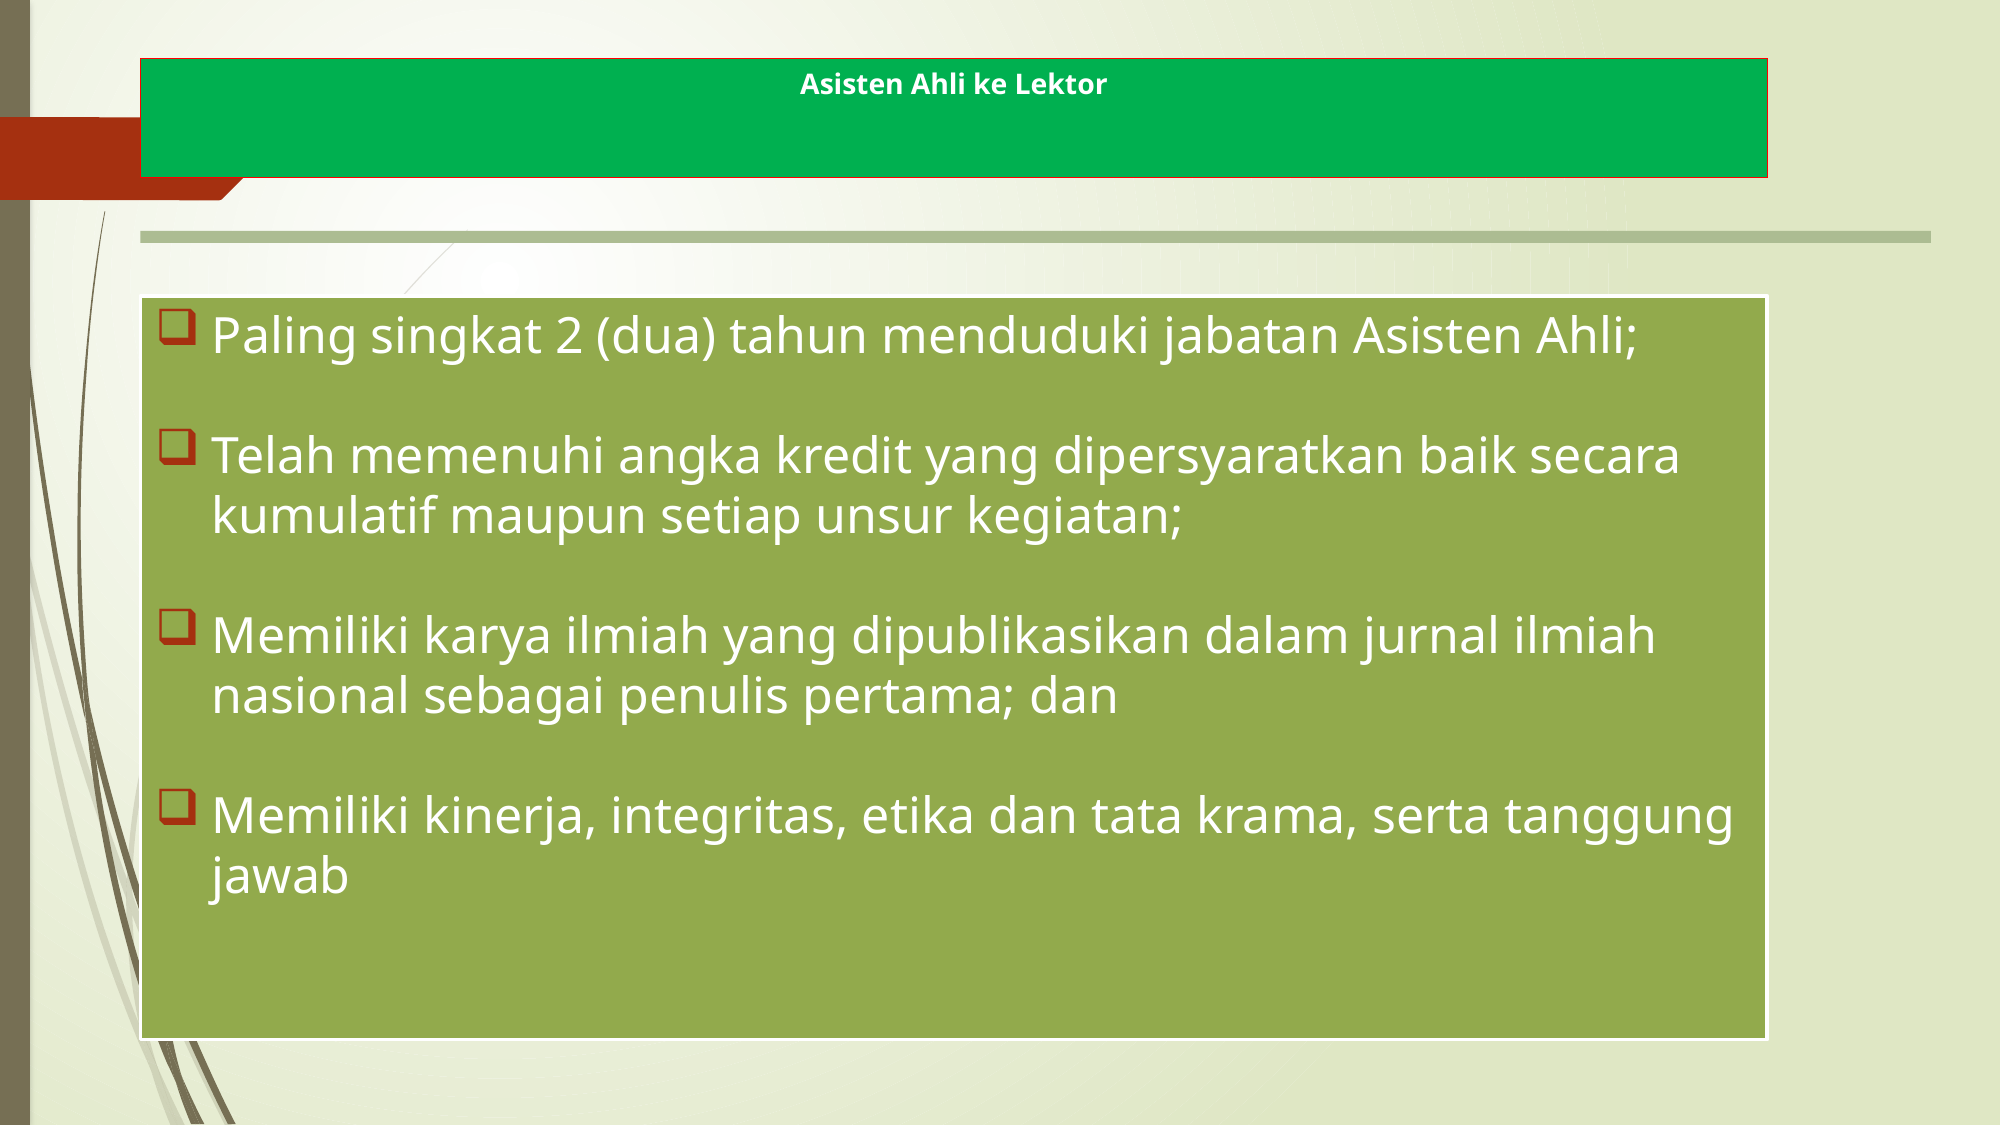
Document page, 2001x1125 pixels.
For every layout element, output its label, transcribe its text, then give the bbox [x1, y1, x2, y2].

list Paling singkat 2 (dua) tahun menduduki jabatan Asisten Ahli; Telah memenuhi angka kredit yang dipersyaratkan baik secara kumulatif maupun setiap unsur kegiatan; Memiliki karya ilmiah yang dipublikasikan dalam jurnal ilmiah nasional sebagai penulis pertama; dan Memiliki kinerja, integritas, etika dan tata krama, serta tanggung jawab [139, 294, 1769, 1041]
title Asisten Ahli ke Lektor [140, 58, 1768, 178]
text_box [139, 230, 1932, 244]
